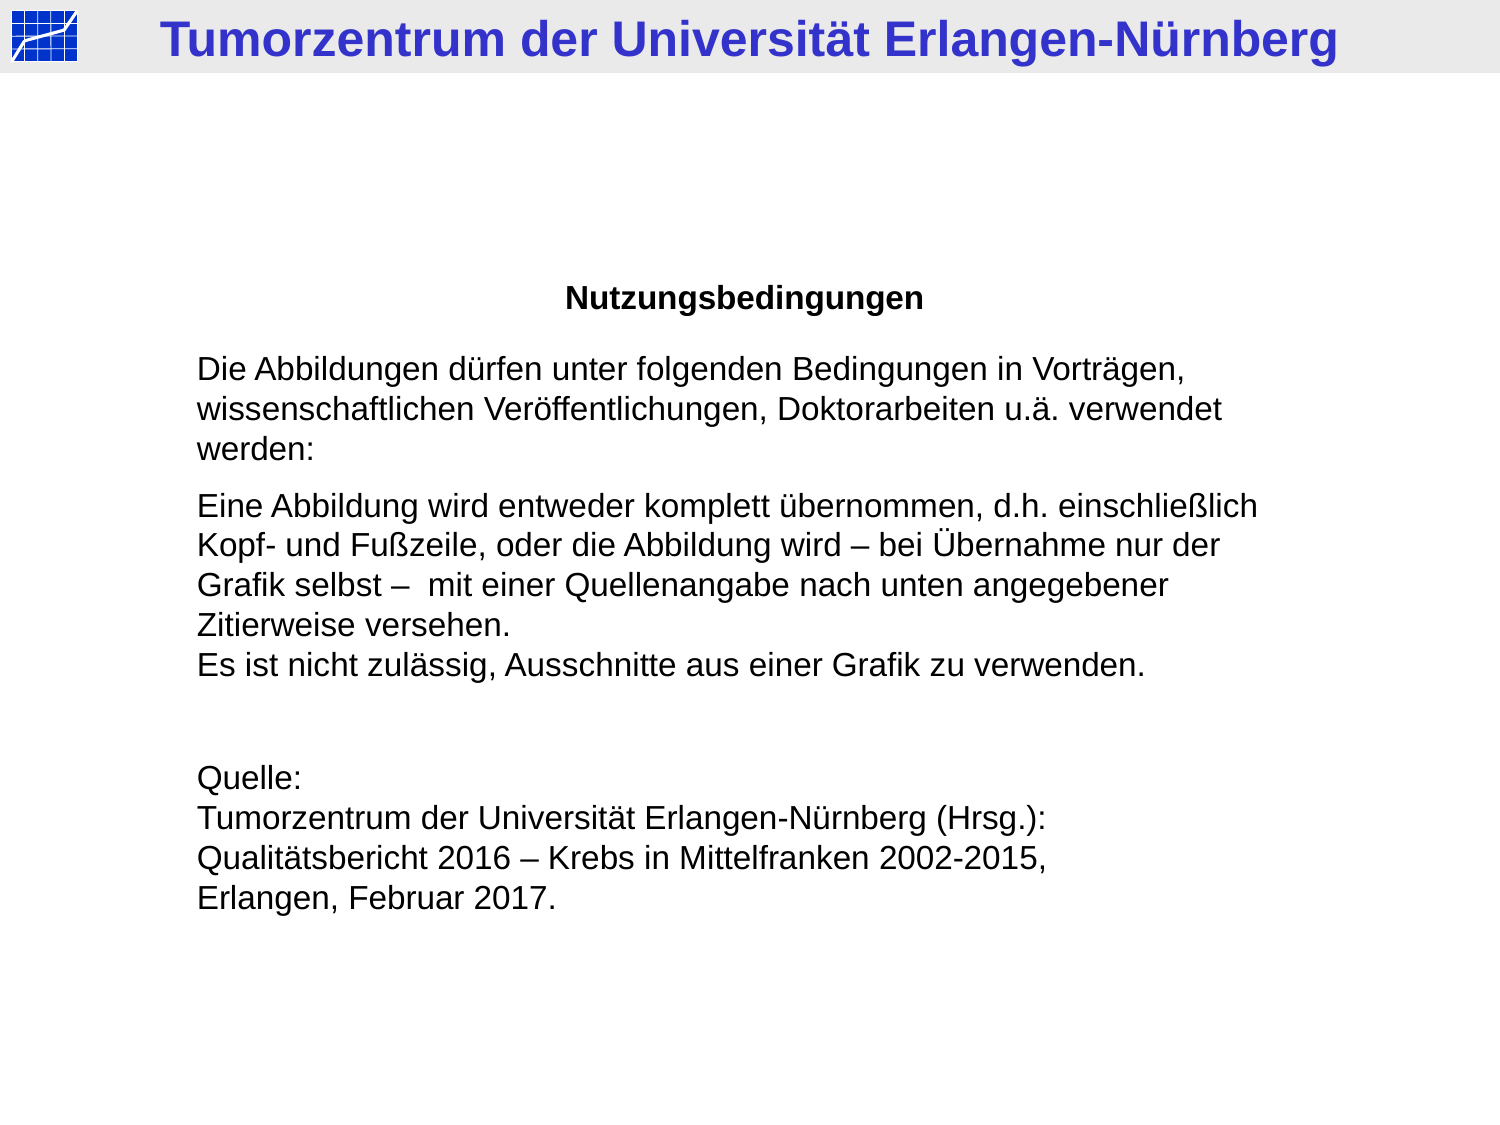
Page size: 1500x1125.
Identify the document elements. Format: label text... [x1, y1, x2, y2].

text_box Tumorzentrum der Universität Erlangen-Nürnberg [92, 0, 1500, 73]
text_box Nutzungsbedingungen [199, 274, 1290, 319]
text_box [0, 0, 90, 75]
text_box Die Abbildungen dürfen unter folgenden Bedingungen in Vorträgen, wissenschaftlichen Veröffentlichungen, Doktorarbeiten u.ä. verwendet werden: Eine Abbildung wird entweder komplett übernommen, d.h. einschließlich Kopf- und Fußzeile, oder die Abbildung wird – bei Übernahme nur der Grafik selbst – mit einer Quellenangabe nach unten angegebener Zitierweise versehen. Es ist nicht zulässig, Ausschnitte aus einer Grafik zu verwenden. Quelle: Tumorzentrum der Universität Erlangen-Nürnberg (Hrsg.): Qualitätsbericht 2016 – Krebs in Mittelfranken 2002-2015, Erlangen, Februar 2017. [193, 345, 1285, 918]
